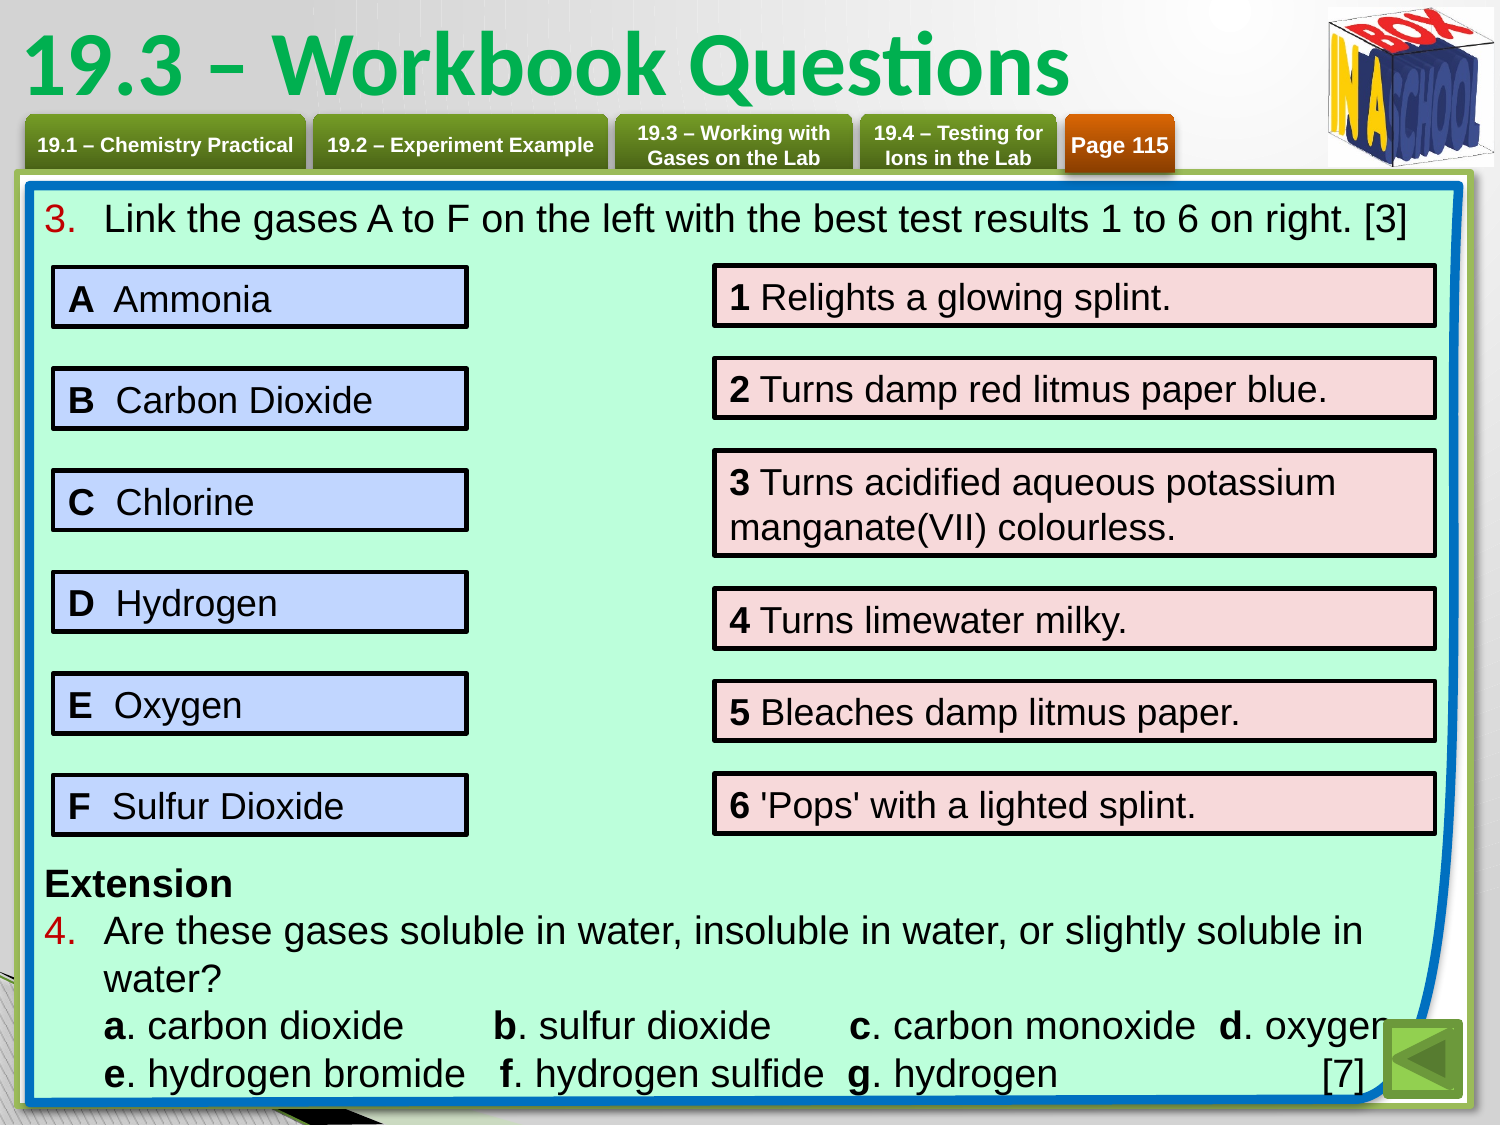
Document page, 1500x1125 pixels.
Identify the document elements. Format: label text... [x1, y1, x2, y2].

text_box 1 Relights a glowing splint. [714, 265, 1436, 326]
text_box 3 Turns acidified aqueous potassium manganate(VII) colourless. [714, 450, 1436, 556]
text_box A Ammonia [53, 267, 467, 327]
text_box [1383, 1019, 1463, 1099]
text_box D Hydrogen [53, 571, 467, 632]
text_box Page 115 [1064, 113, 1176, 173]
text_box 5 Bleaches damp litmus paper. [714, 681, 1436, 741]
text_box 2 Turns damp red litmus paper blue. [714, 358, 1436, 418]
text_box 4 Turns limewater milky. [714, 588, 1436, 649]
text_box Link the gases A to F on the left with the best test results 1 to 6 on right. [3] Extension Are these gases soluble in water, insoluble in water, or slightly soluble in water? a. carbon dioxide b. sulfur dioxide c. carbon monoxide d. oxygen e. hydrogen bromide f. hydrogen sulfide g. hydrogen [7] [29, 185, 1459, 1103]
title 19.3 – Workbook Questions [5, 7, 1270, 110]
text_box B Carbon Dioxide [53, 368, 467, 429]
text_box E Oxygen [53, 673, 467, 734]
picture [1328, 7, 1495, 167]
text_box C Chlorine [53, 470, 467, 531]
text_box 6 'Pops' with a lighted splint. [714, 773, 1436, 834]
text_box F Sulfur Dioxide [53, 775, 467, 835]
picture [281, 1114, 303, 1125]
